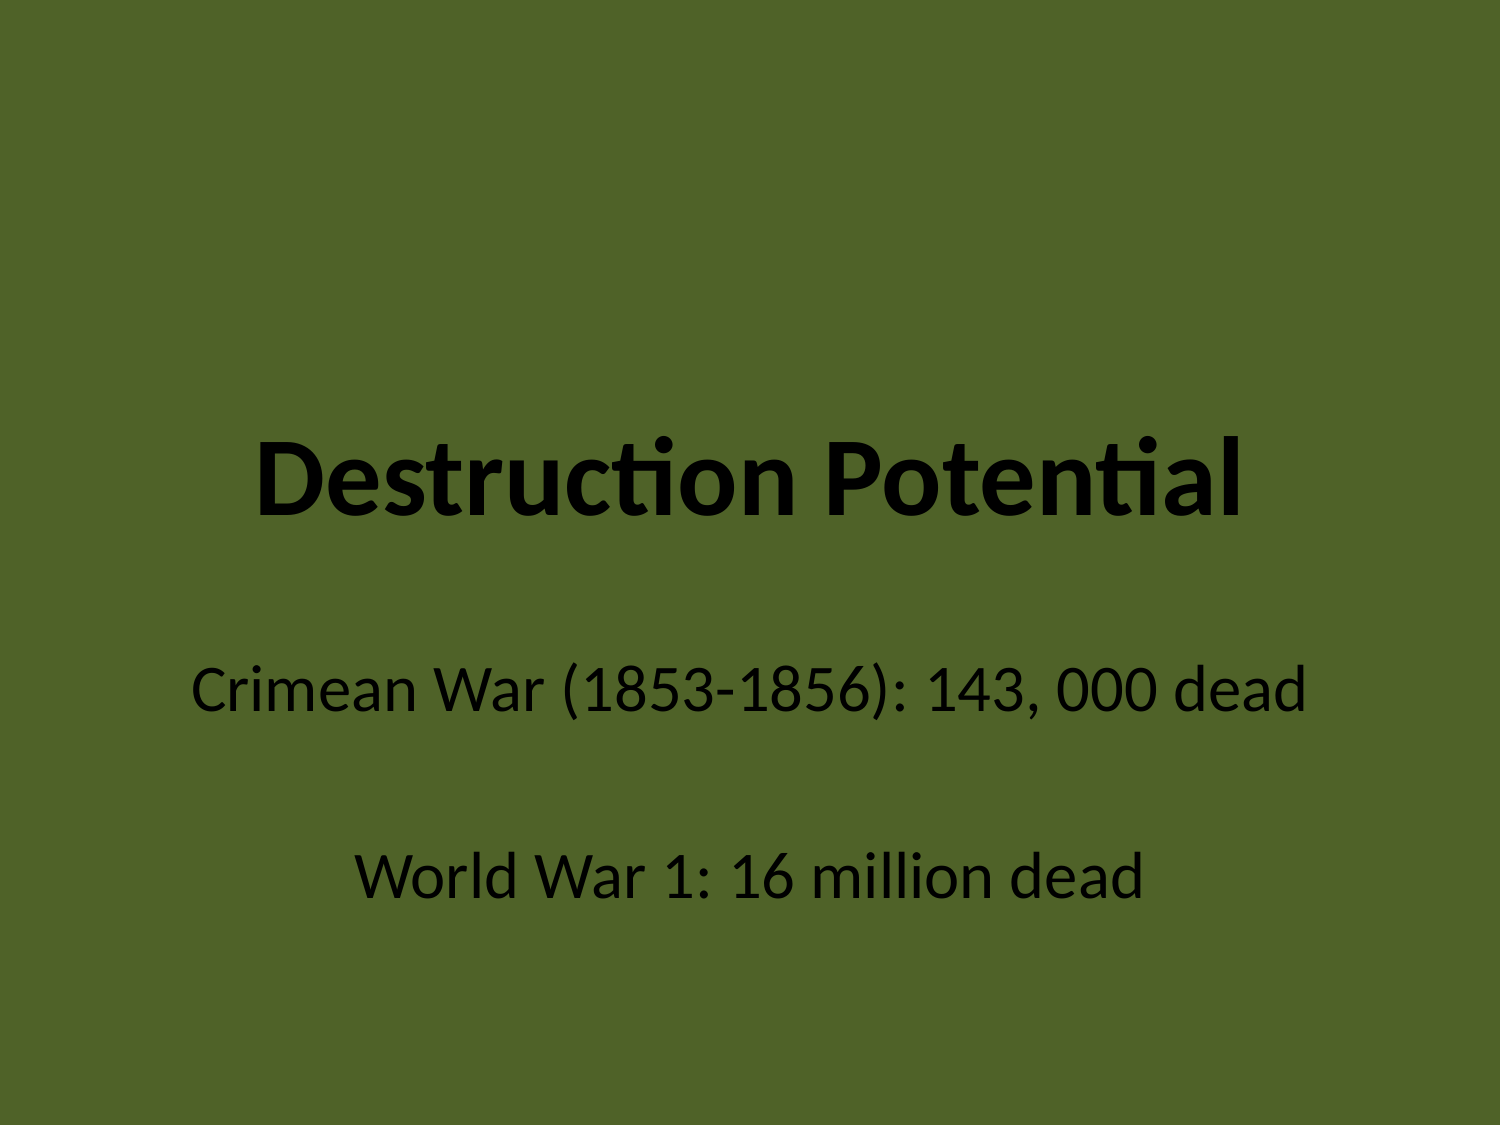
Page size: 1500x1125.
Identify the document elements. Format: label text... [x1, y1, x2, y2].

title Destruction Potential [112, 349, 1388, 591]
subtitle Crimean War (1853-1856): 143, 000 dead World War 1: 16 million dead [50, 637, 1450, 1025]
